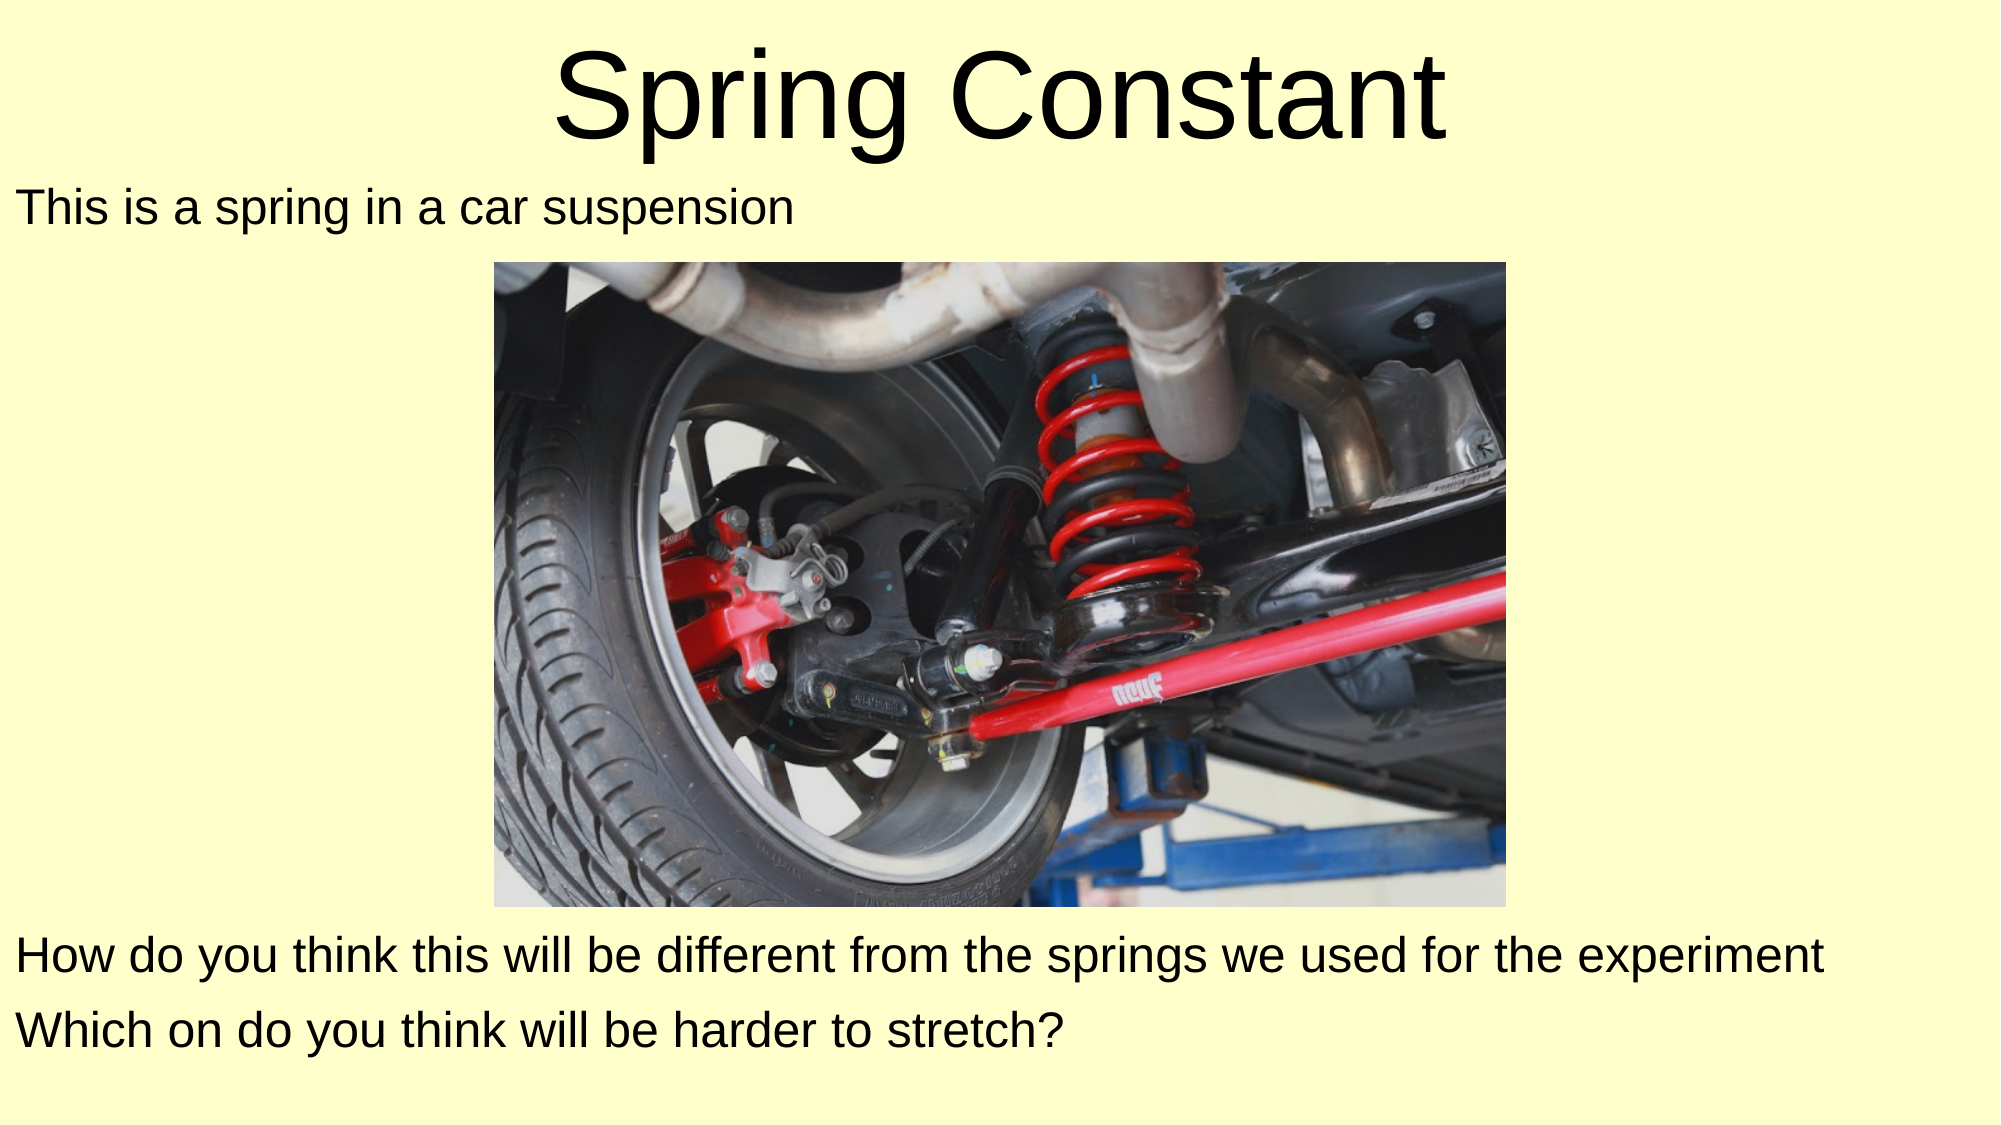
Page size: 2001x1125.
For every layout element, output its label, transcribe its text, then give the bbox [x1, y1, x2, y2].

title Spring Constant [0, 0, 2000, 173]
subtitle This is a spring in a car suspension How do you think this will be different from the springs we used for the experiment Which on do you think will be harder to stretch? [0, 173, 2000, 1125]
picture [494, 262, 1506, 907]
